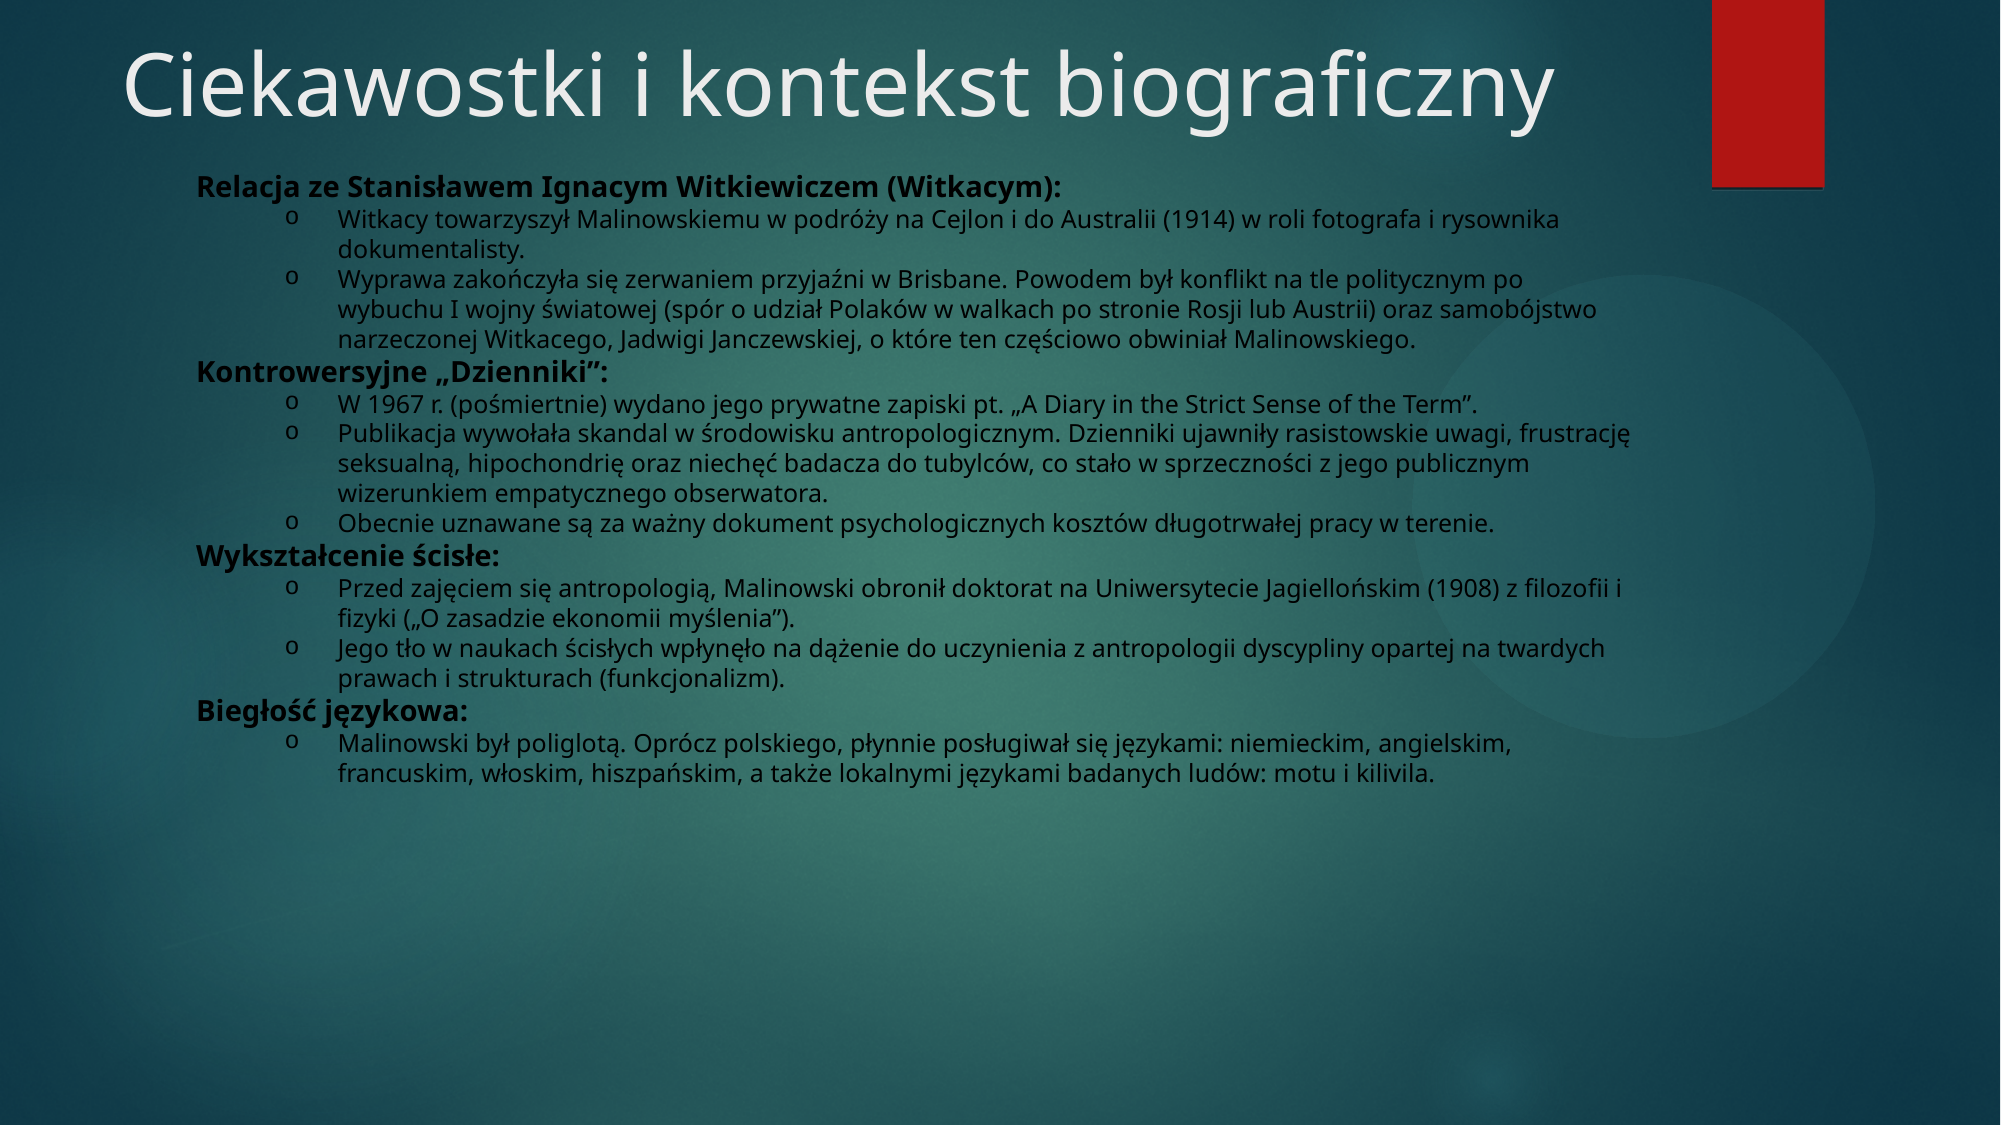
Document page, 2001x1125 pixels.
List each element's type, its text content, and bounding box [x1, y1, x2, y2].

picture [0, 0, 2001, 1125]
list Relacja ze Stanisławem Ignacym Witkiewiczem (Witkacym): Witkacy towarzyszył Malinowskiemu w podróży na Cejlon i do Australii (1914) w roli fotografa i rysownika dokumentalisty. Wyprawa zakończyła się zerwaniem przyjaźni w Brisbane. Powodem był konflikt na tle politycznym po wybuchu I wojny światowej (spór o udział Polaków w walkach po stronie Rosji lub Austrii) oraz samobójstwo narzeczonej Witkacego, Jadwigi Janczewskiej, o które ten częściowo obwiniał Malinowskiego. Kontrowersyjne „Dzienniki”: W 1967 r. (pośmiertnie) wydano jego prywatne zapiski pt. „A Diary in the Strict Sense of the Term”. Publikacja wywołała skandal w środowisku antropologicznym. Dzienniki ujawniły rasistowskie uwagi, frustrację seksualną, hipochondrię oraz niechęć badacza do tubylców, co stało w sprzeczności z jego publicznym wizerunkiem empatycznego obserwatora. Obecnie uznawane są za ważny dokument psychologicznych kosztów długotrwałej pracy w terenie. Wykształcenie ścisłe: Przed zajęciem się antropologią, Malinowski obronił doktorat na Uniwersytecie Jagiellońskim (1908) z filozofii i fizyki („O zasadzie ekonomii myślenia”). Jego tło w naukach ścisłych wpłynęło na dążenie do uczynienia z antropologii dyscypliny opartej na twardych prawach i strukturach (funkcjonalizm). Biegłość językowa: Malinowski był poliglotą. Oprócz polskiego, płynnie posługiwał się językami: niemieckim, angielskim, francuskim, włoskim, hiszpańskim, a także lokalnymi językami badanych ludów: motu i kilivila. [181, 160, 1649, 1068]
title Ciekawostki i kontekst biograficzny [106, 21, 1649, 251]
